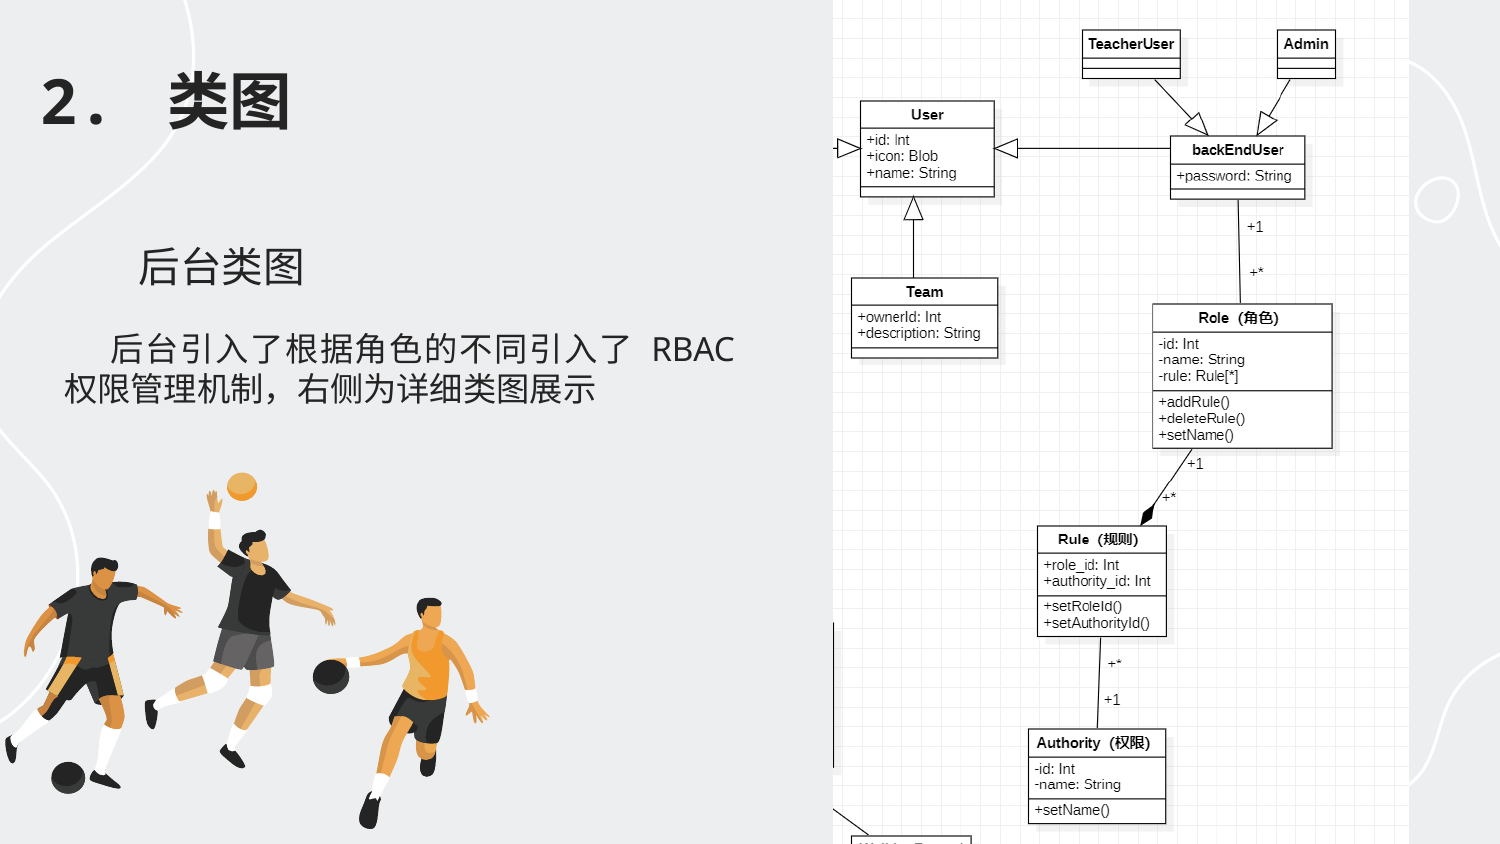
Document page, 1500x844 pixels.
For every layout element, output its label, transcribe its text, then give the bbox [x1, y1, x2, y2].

picture [833, 0, 1409, 844]
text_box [3, 472, 491, 830]
text_box 后台类图 [123, 226, 340, 301]
text_box 后台引入了根据角色的不同引入了 RBAC 权限管理机制，右侧为详细类图展示 [49, 313, 750, 430]
title 2. 类图 [0, 46, 799, 141]
